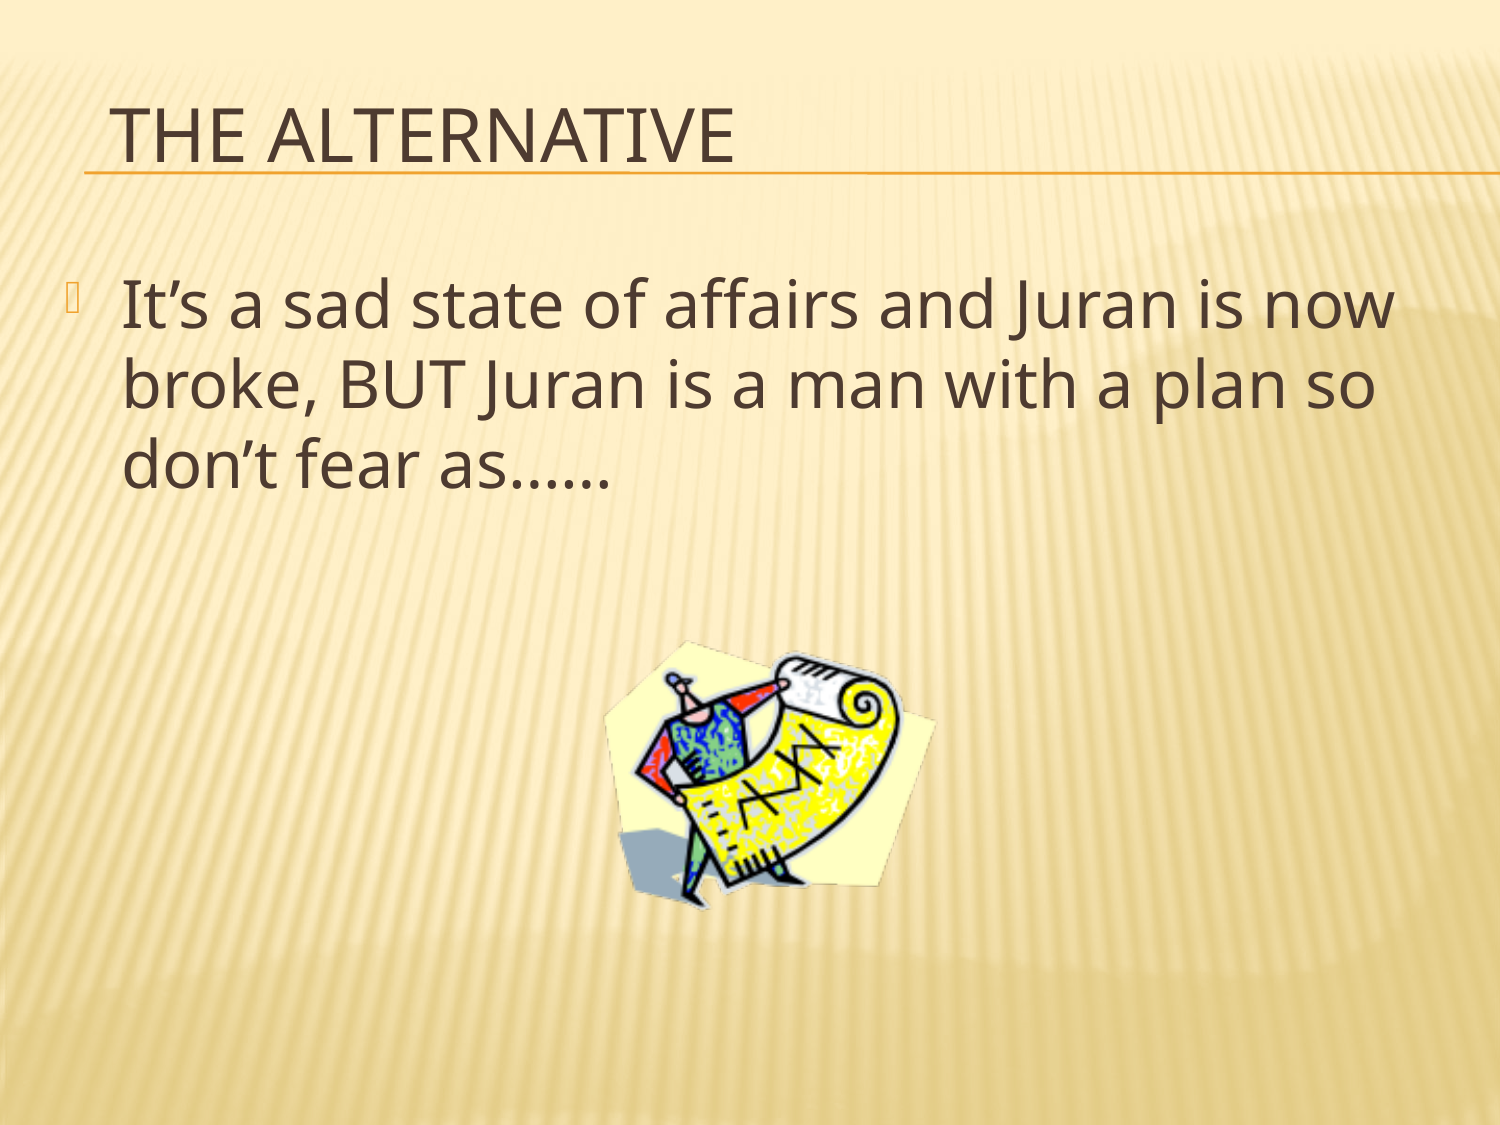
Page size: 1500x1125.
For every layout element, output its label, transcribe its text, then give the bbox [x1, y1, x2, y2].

picture [599, 637, 942, 917]
list It’s a sad state of affairs and Juran is now broke, BUT Juran is a man with a plan so don’t fear as…… [50, 254, 1475, 998]
title The alternative [94, 64, 1500, 201]
